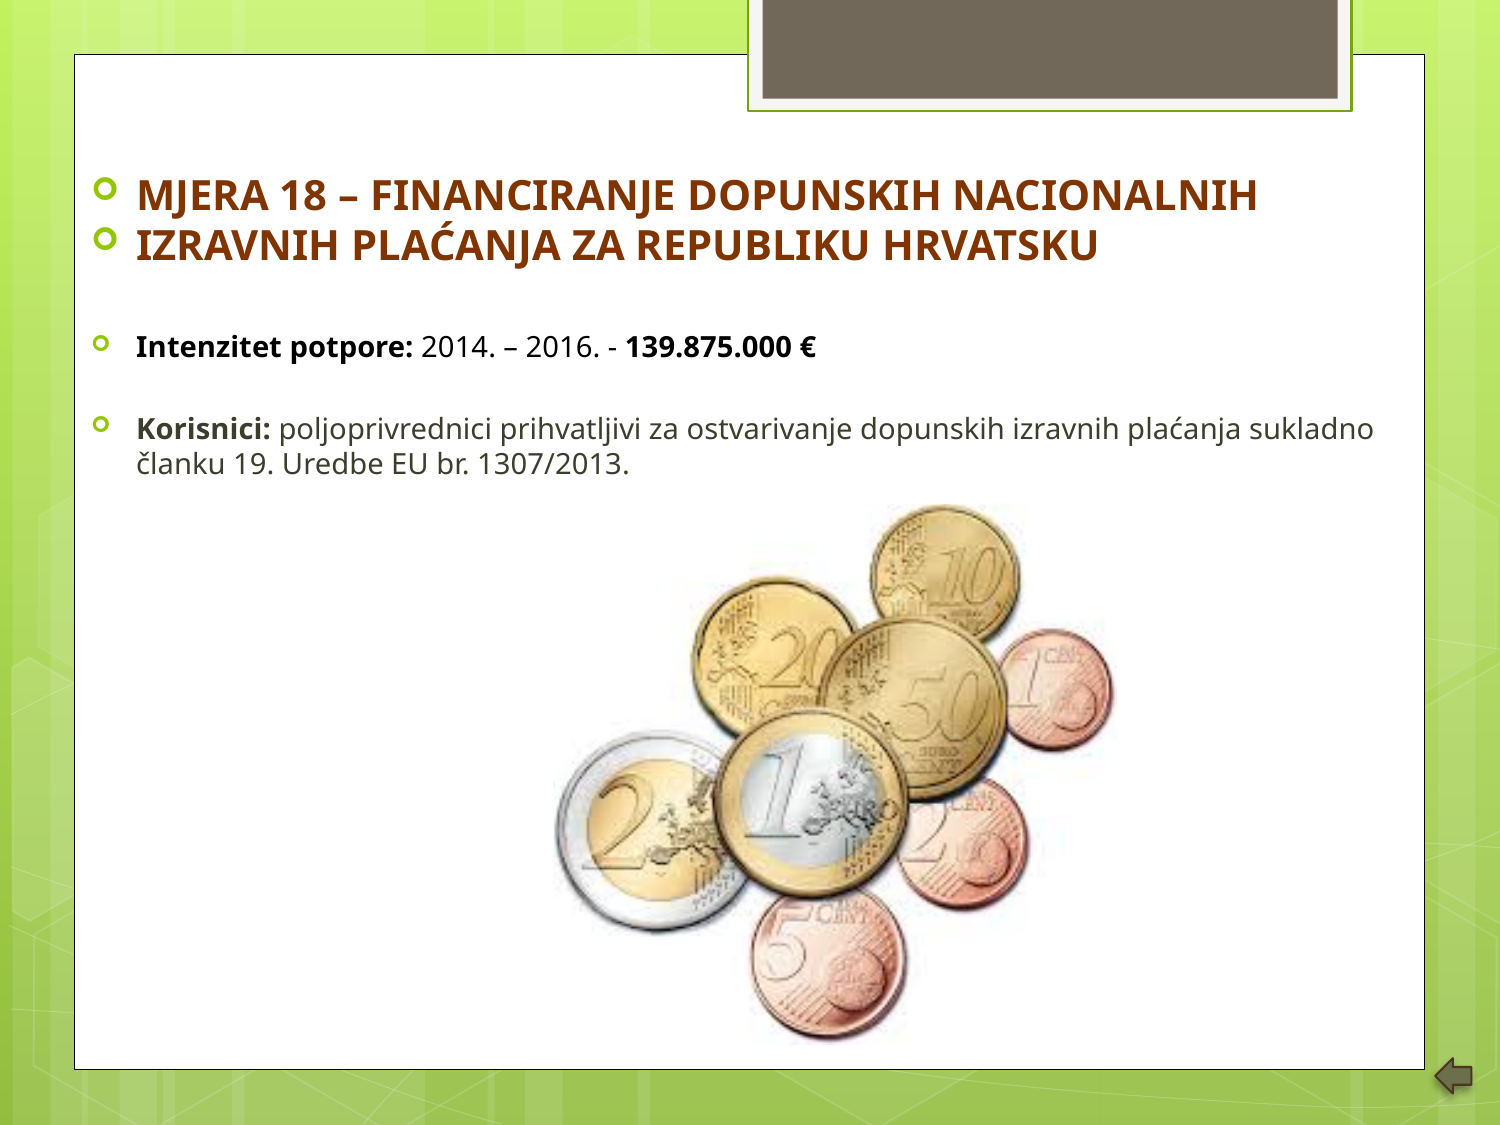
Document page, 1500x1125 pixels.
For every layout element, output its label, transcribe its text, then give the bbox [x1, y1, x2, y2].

text_box [1434, 1056, 1473, 1095]
picture [553, 504, 1117, 1046]
list MJERA 18 – FINANCIRANJE DOPUNSKIH NACIONALNIH IZRAVNIH PLAĆANJA ZA REPUBLIKU HRVATSKU Intenzitet potpore: 2014. – 2016. - 139.875.000 € Korisnici: poljoprivrednici prihvatljivi za ostvarivanje dopunskih izravnih plaćanja sukladno članku 19. Uredbe EU br. 1307/2013. [64, 160, 1459, 1102]
